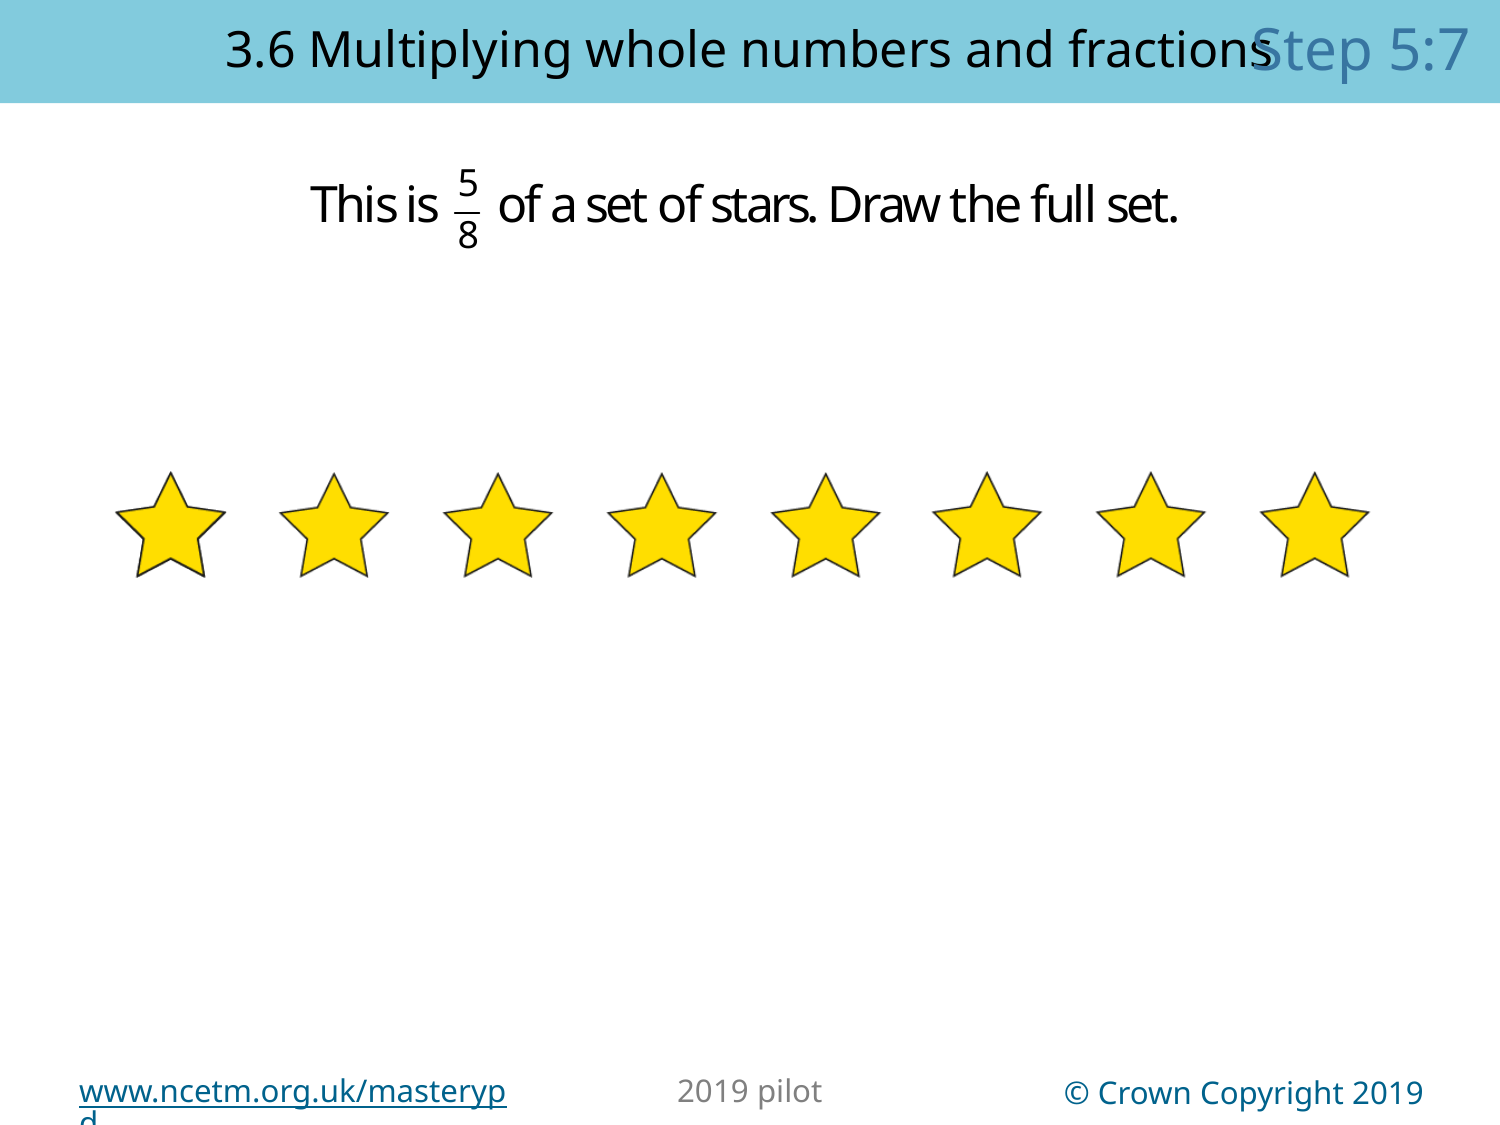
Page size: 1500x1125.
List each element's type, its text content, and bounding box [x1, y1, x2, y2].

picture [51, 471, 1417, 599]
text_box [306, 161, 1194, 254]
list Step 5:7 [0, 0, 1500, 104]
